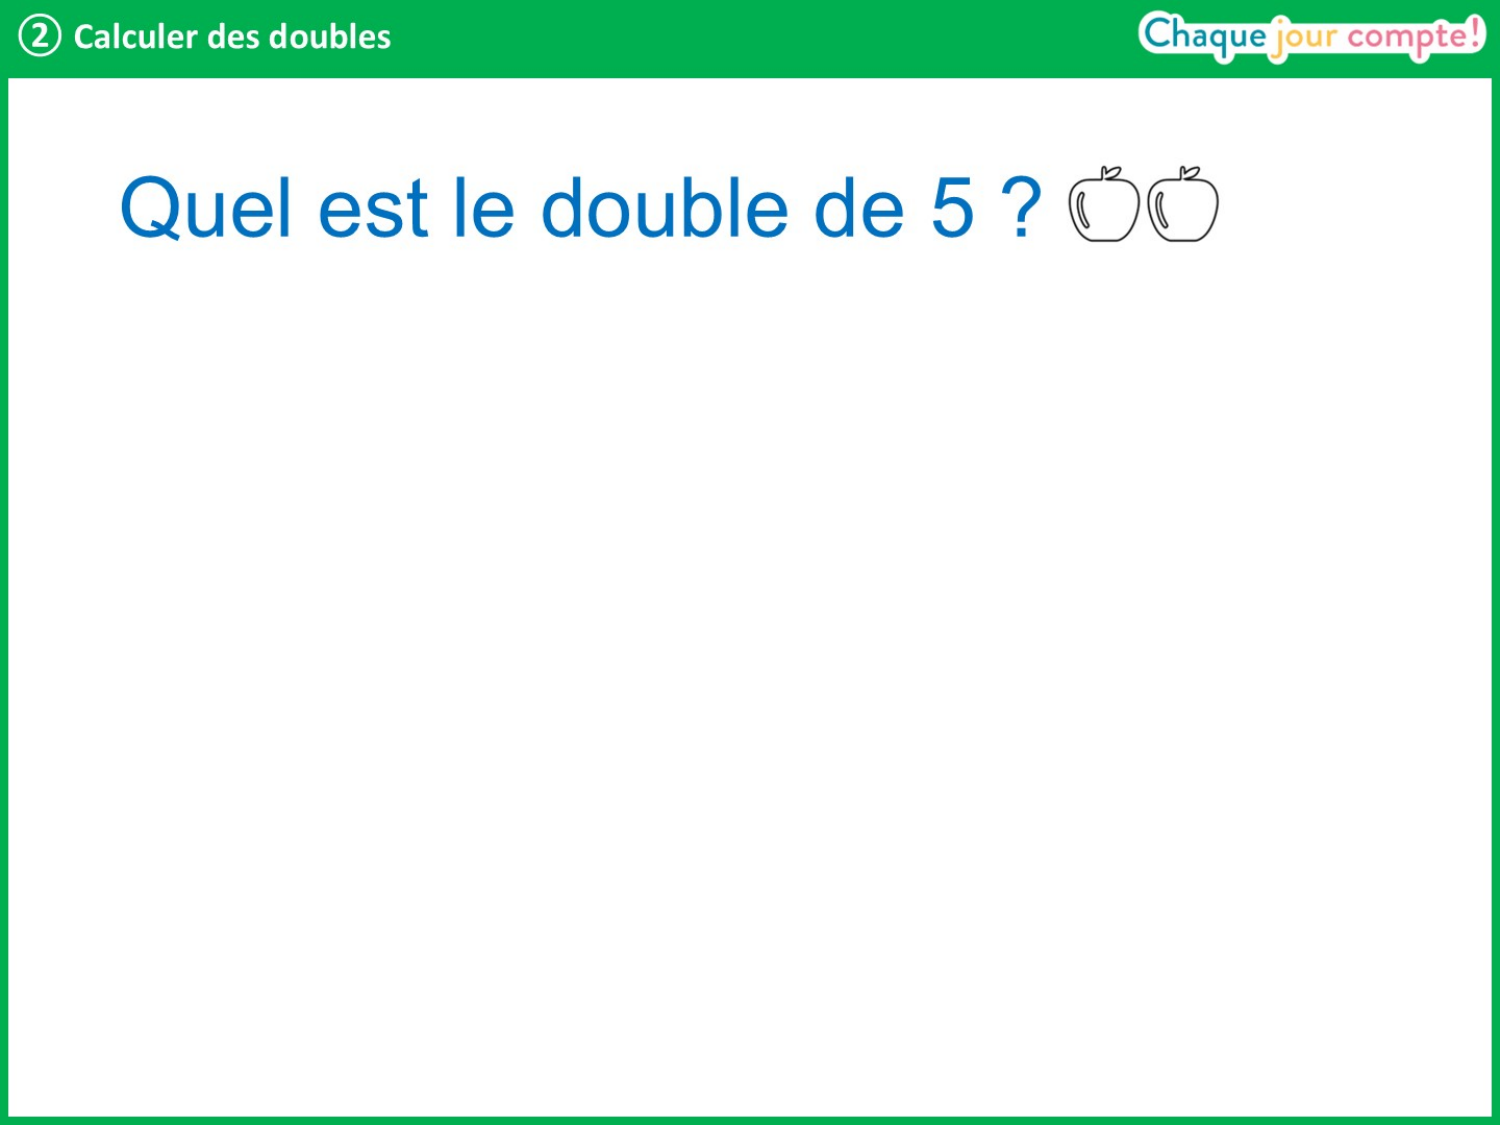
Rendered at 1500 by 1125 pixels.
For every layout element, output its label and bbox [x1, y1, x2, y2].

list [0, 0, 1500, 1125]
